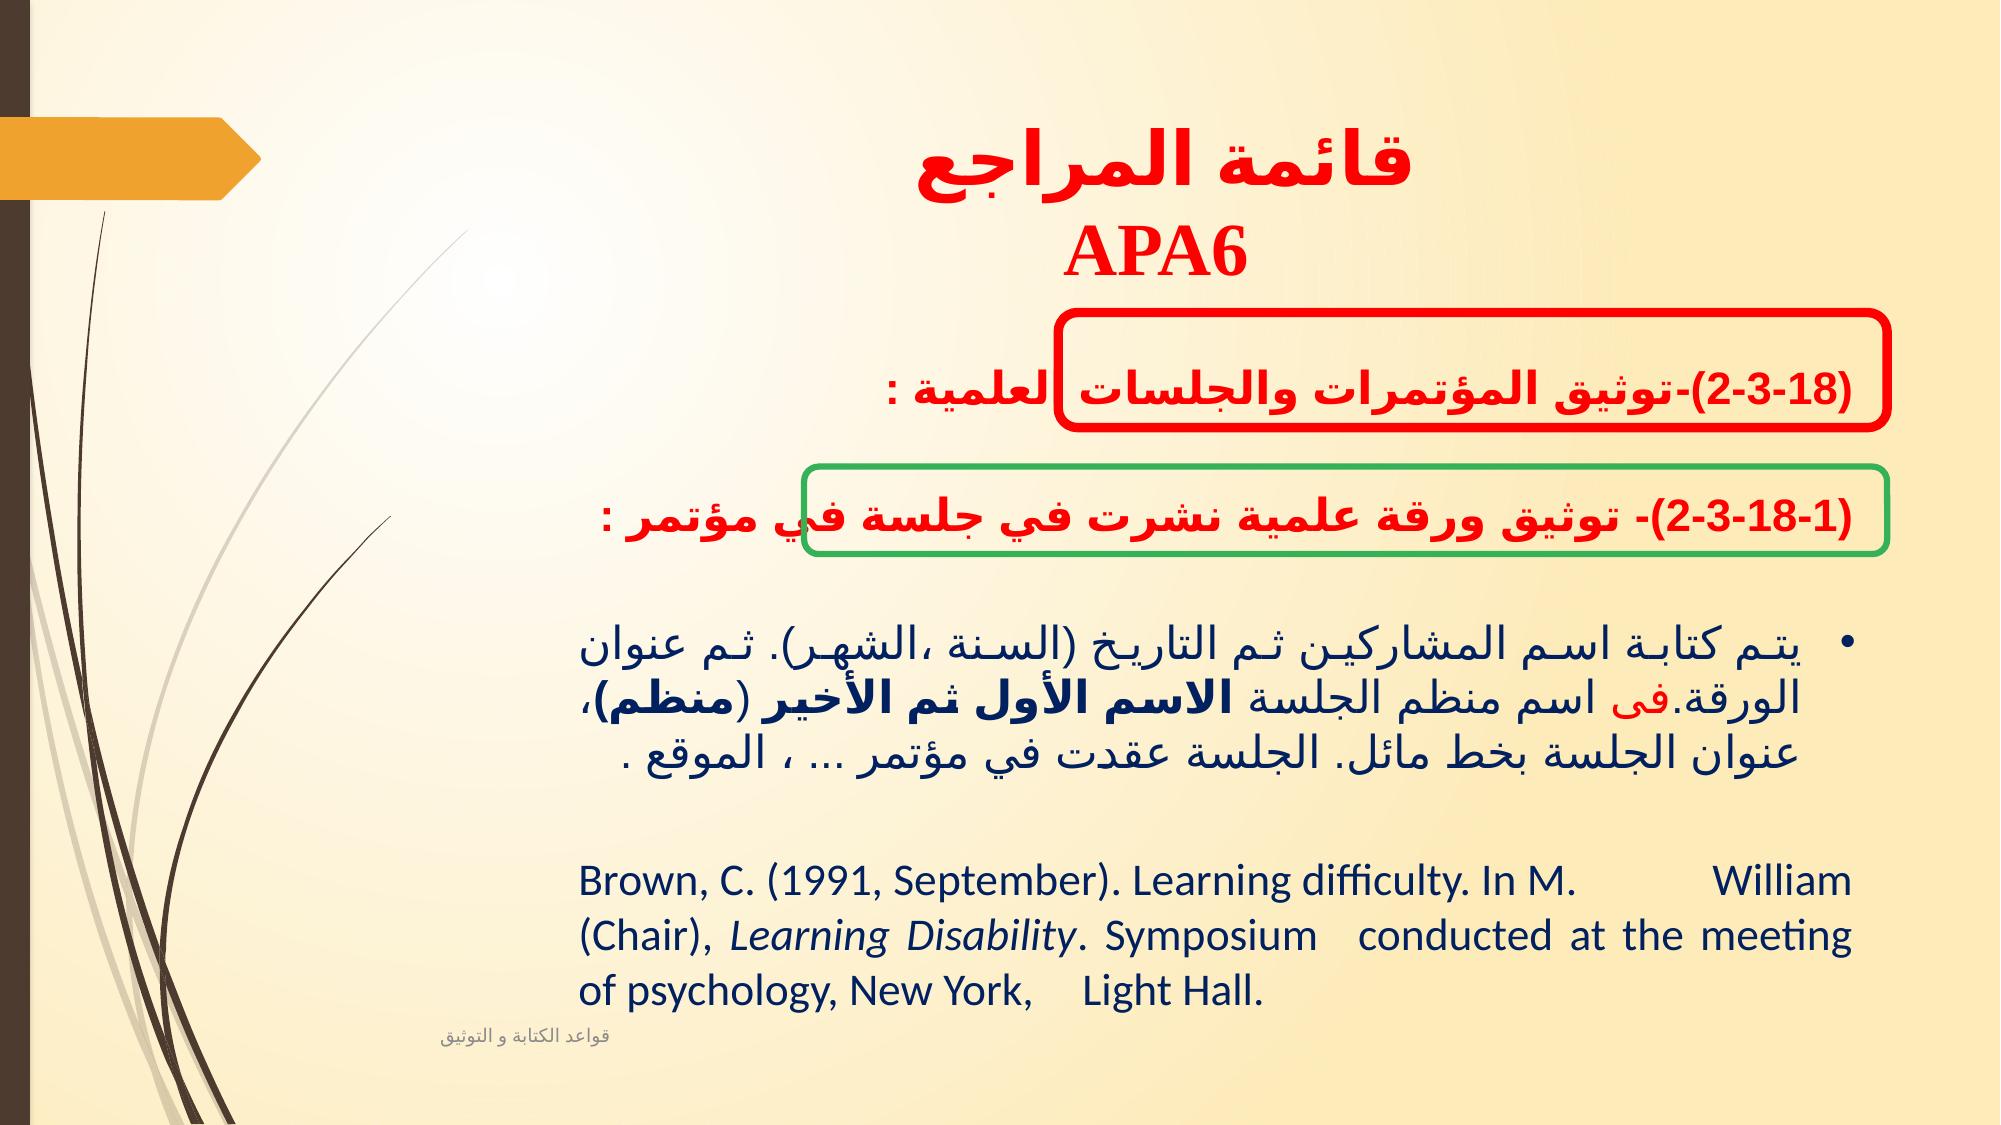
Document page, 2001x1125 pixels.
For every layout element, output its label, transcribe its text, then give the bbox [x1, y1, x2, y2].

title قائمة المراجع APA6 [425, 102, 1888, 313]
text_box [1056, 311, 1889, 429]
text_box [802, 465, 1889, 556]
footer قواعد الكتابة و التوثيق [424, 1006, 1675, 1067]
list (2-3-18)-توثيق المؤتمرات والجلسات العلمية : (2-3-18-1)- توثيق ورقة علمية نشرت في جلسة في مؤتمر : يتم كتابة اسم المشاركين ثم التاريخ (السنة ،الشهر). ثم عنوان الورقة.فى اسم منظم الجلسة الاسم الأول ثم الأخير (منظم)، عنوان الجلسة بخط مائل. الجلسة عقدت في مؤتمر ... ، الموقع . Brown, C. (1991, September). Learning difficulty. In M. William (Chair), Learning Disability. Symposium conducted at the meeting of psychology, New York, Light Hall. [563, 351, 1869, 1065]
